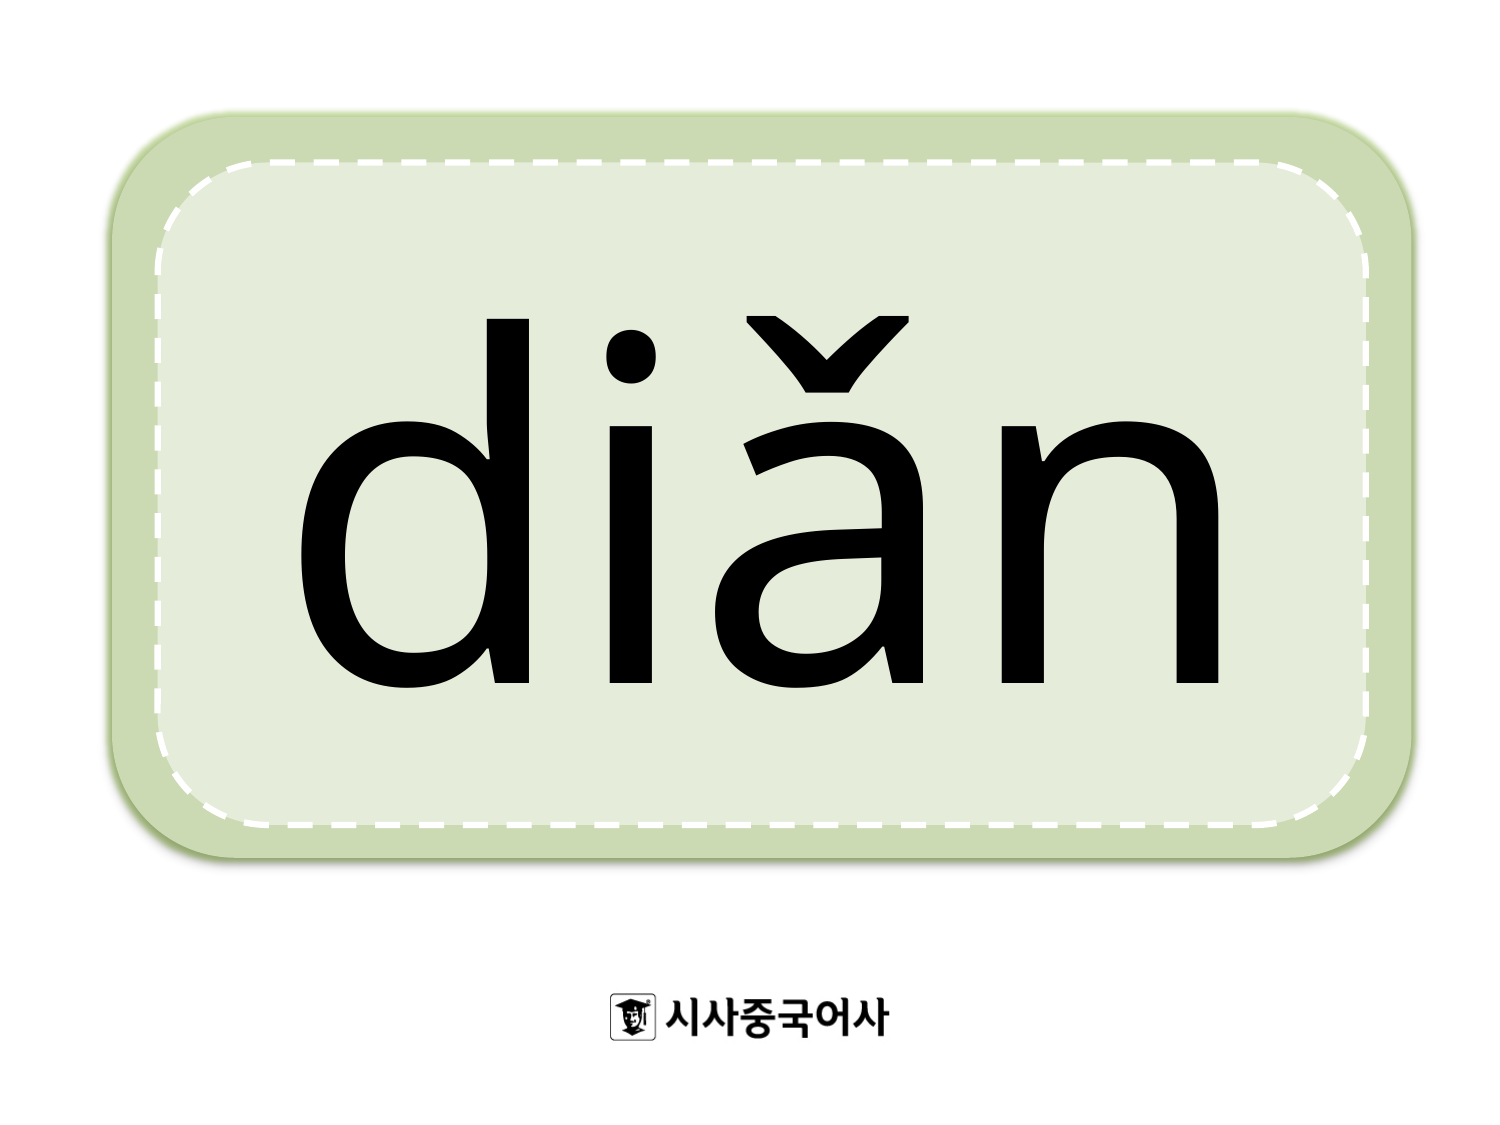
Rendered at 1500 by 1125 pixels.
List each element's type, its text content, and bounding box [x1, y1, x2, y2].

picture [602, 987, 898, 1047]
text_box diǎn [162, 160, 1371, 824]
